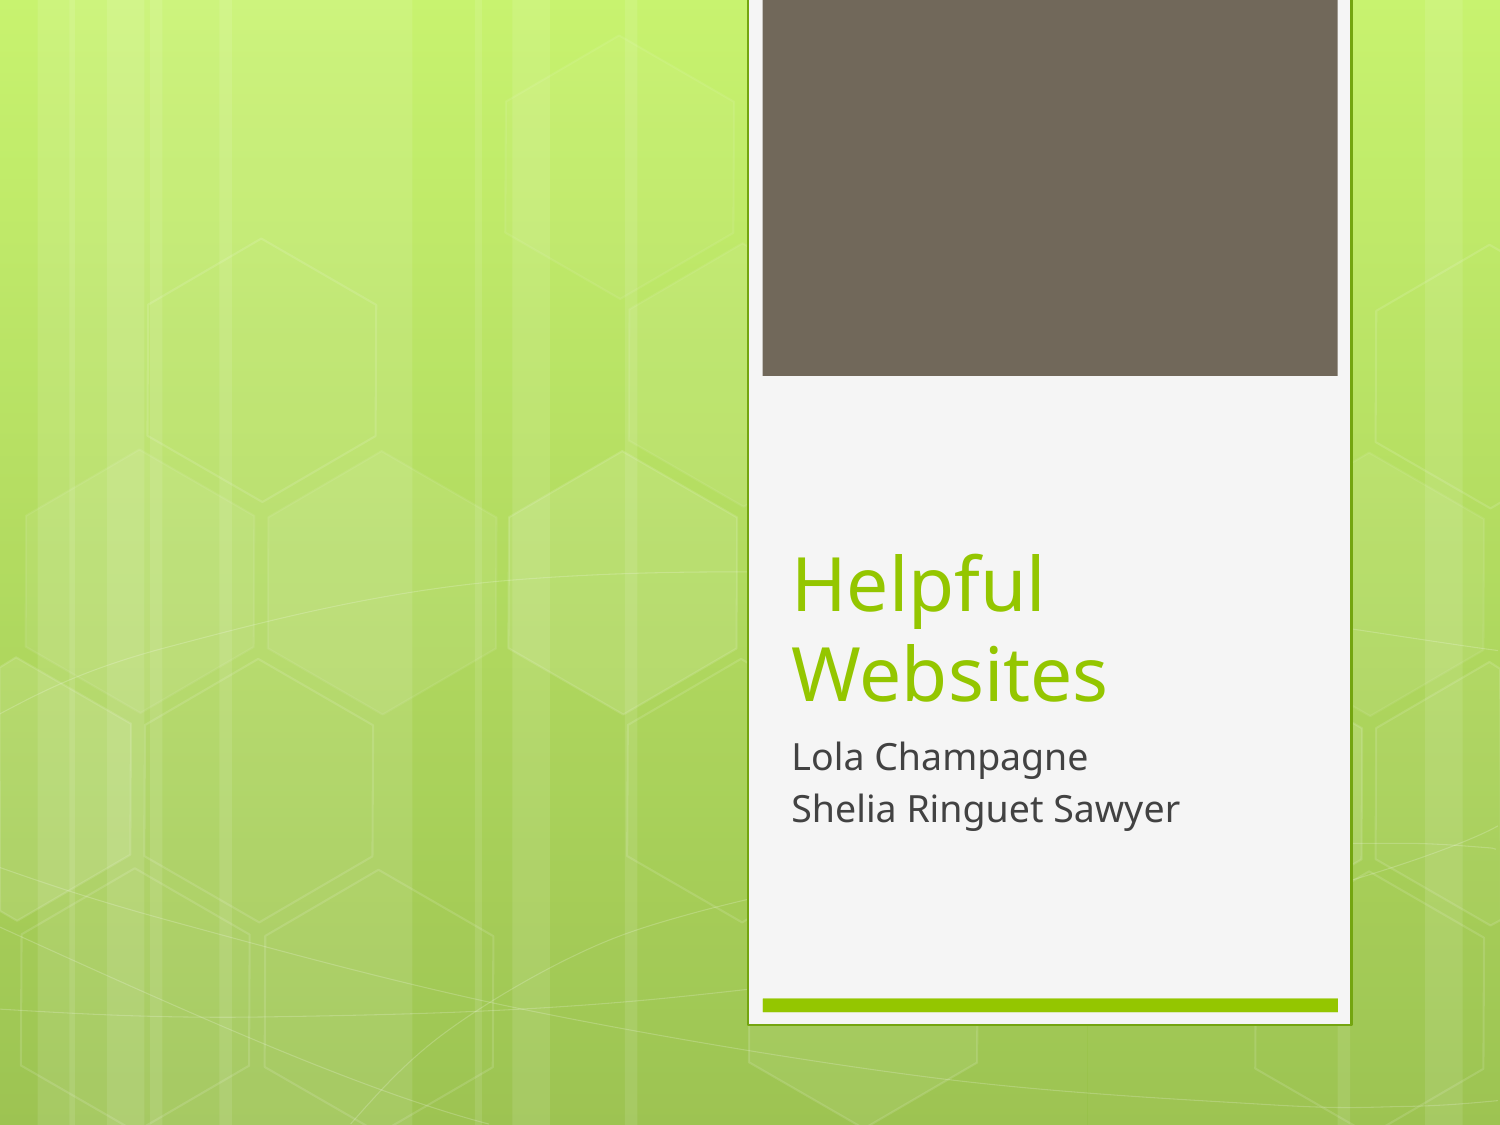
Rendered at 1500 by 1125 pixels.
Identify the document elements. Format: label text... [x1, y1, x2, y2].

title Helpful Websites [776, 444, 1320, 724]
subtitle Lola Champagne Shelia Ringuet Sawyer [776, 725, 1320, 933]
